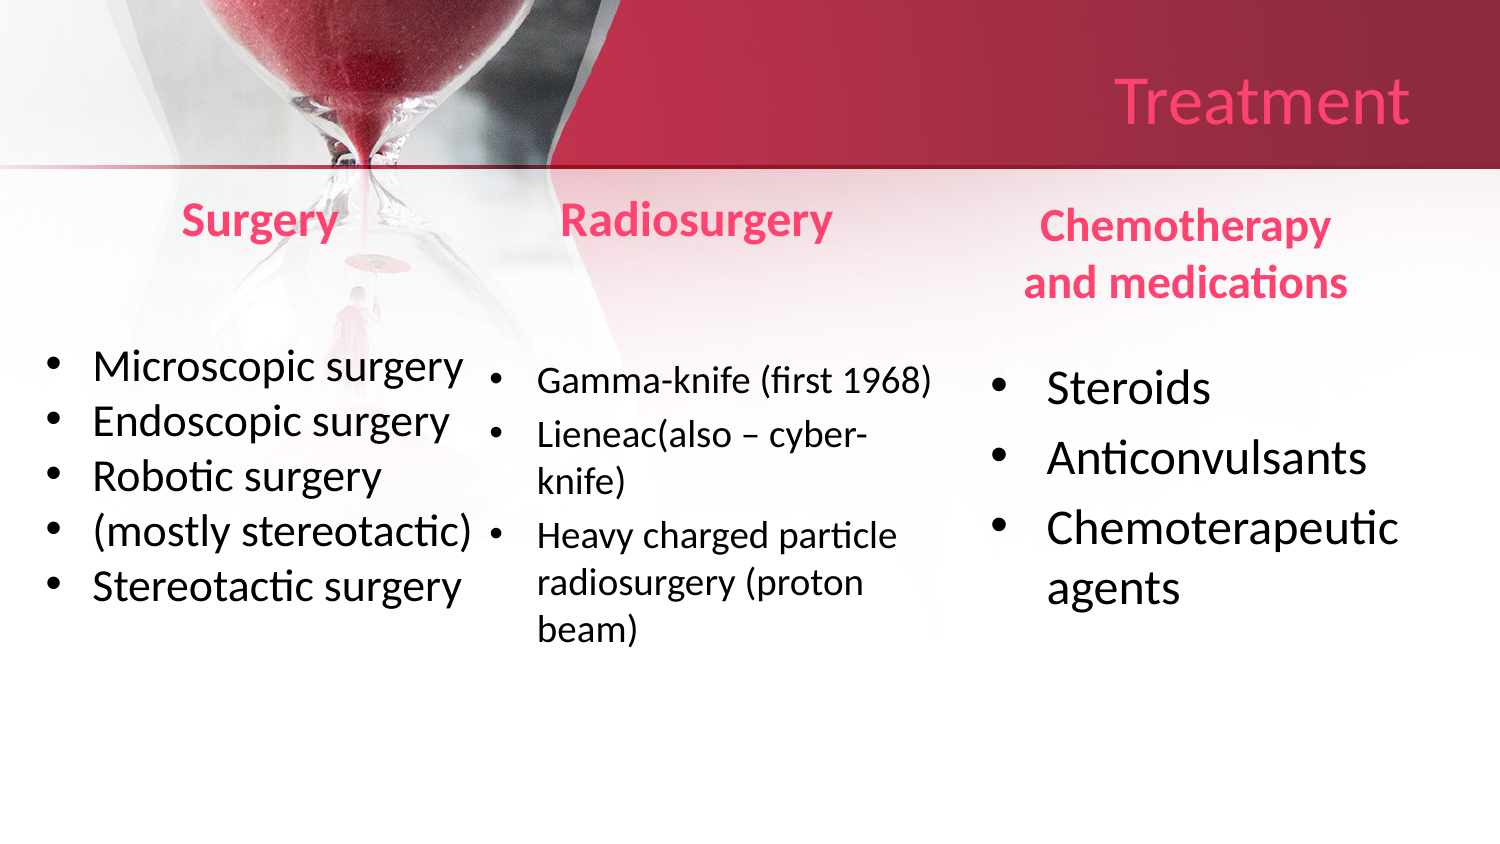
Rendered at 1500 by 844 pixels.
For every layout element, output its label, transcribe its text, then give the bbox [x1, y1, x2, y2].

list Radiosurgery [521, 177, 873, 255]
title Treatment [73, 46, 1427, 147]
list Steroids Anticonvulsants Chemoterapeutic agents [975, 346, 1474, 698]
list Surgery [136, 177, 386, 255]
picture [0, 0, 1500, 844]
list Gamma-knife (first 1968) Lieneac(also – cyber-knife) Heavy charged particle radiosurgery (proton beam) [474, 346, 951, 698]
text_box Chemotherapy and medications [1008, 177, 1364, 324]
text_box Microscopic surgery Endoscopic surgery Robotic surgery (mostly stereotactic) Stereotactic surgery [30, 328, 488, 673]
